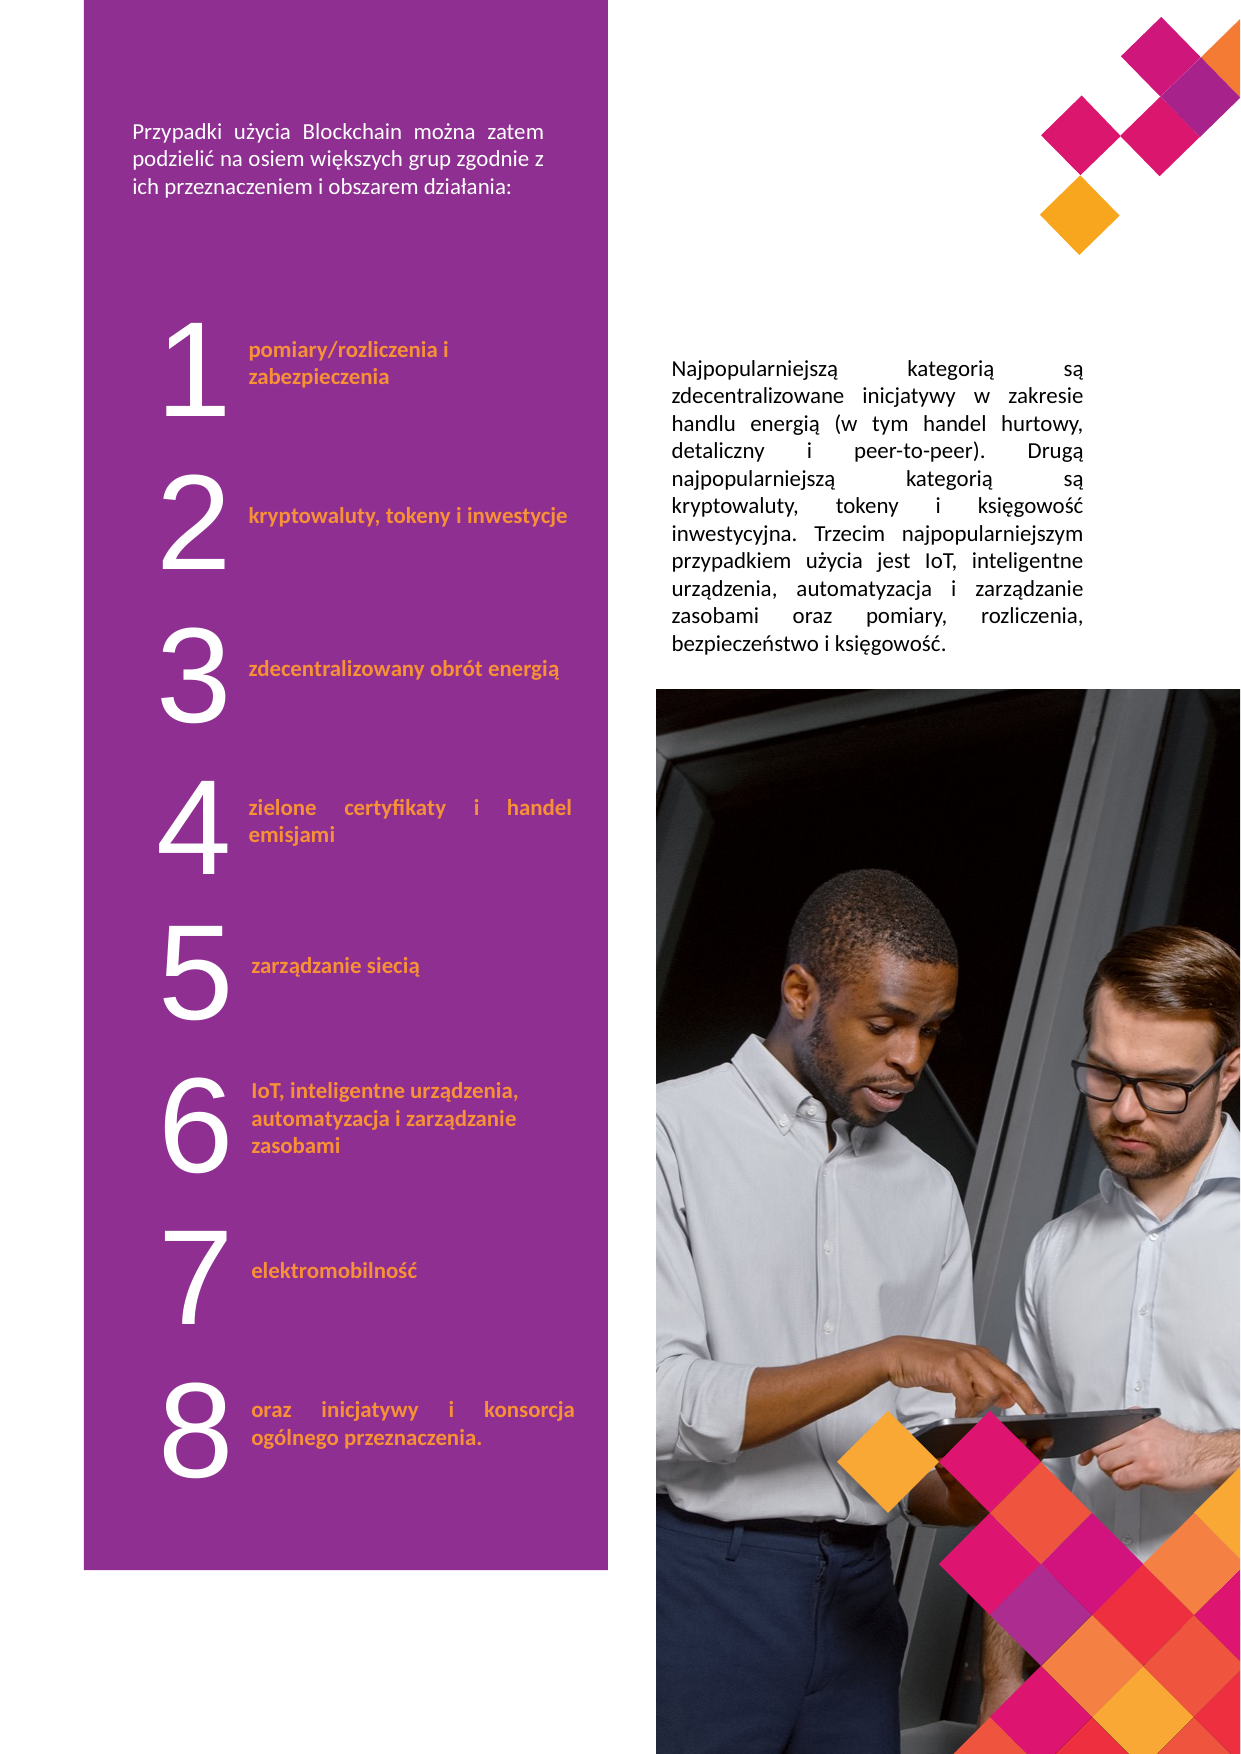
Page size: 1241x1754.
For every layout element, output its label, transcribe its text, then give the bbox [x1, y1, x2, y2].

text_box 2 [141, 426, 249, 579]
text_box Najpopularniejszą kategorią są zdecentralizowane inicjatywy w zakresie handlu energią (w tym handel hurtowy, detaliczny i peer-to-peer). Drugą najpopularniejszą kategorią są kryptowaluty, tokeny i księgowość inwestycyjna. Trzecim najpopularniejszym przypadkiem użycia jest IoT, inteligentne urządzenia, automatyzacja i zarządzanie zasobami oraz pomiary, rozliczenia, bezpieczeństwo i księgowość. [656, 346, 1099, 689]
text_box 6 [143, 1029, 252, 1181]
text_box 7 [143, 1181, 252, 1334]
text_box oraz inicjatywy i konsorcja ogólnego przeznaczenia. [252, 1376, 590, 1468]
text_box 4 [141, 731, 249, 909]
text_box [1041, 28, 1241, 244]
list Przypadki użycia Blockchain można zatem podzielić na osiem większych grup zgodnie z ich przeznaczeniem i obszarem działania: [117, 109, 560, 289]
text_box IoT, inteligentne urządzenia, automatyzacja i zarządzanie zasobami [252, 1071, 590, 1163]
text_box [851, 1410, 1241, 1754]
text_box elektromobilność [252, 1224, 590, 1316]
text_box 8 [143, 1334, 252, 1512]
text_box pomiary/rozliczenia i zabezpieczenia [249, 316, 588, 408]
text_box 3 [141, 579, 249, 731]
text_box zdecentralizowany obrót energią [249, 621, 588, 713]
text_box zarządzanie siecią [252, 919, 590, 1010]
text_box kryptowaluty, tokeny i inwestycje [249, 469, 588, 560]
text_box 1 [141, 273, 249, 426]
text_box 5 [143, 876, 252, 1029]
text_box zielone certyfikaty i handel emisjami [249, 774, 588, 866]
picture [656, 689, 1241, 1754]
